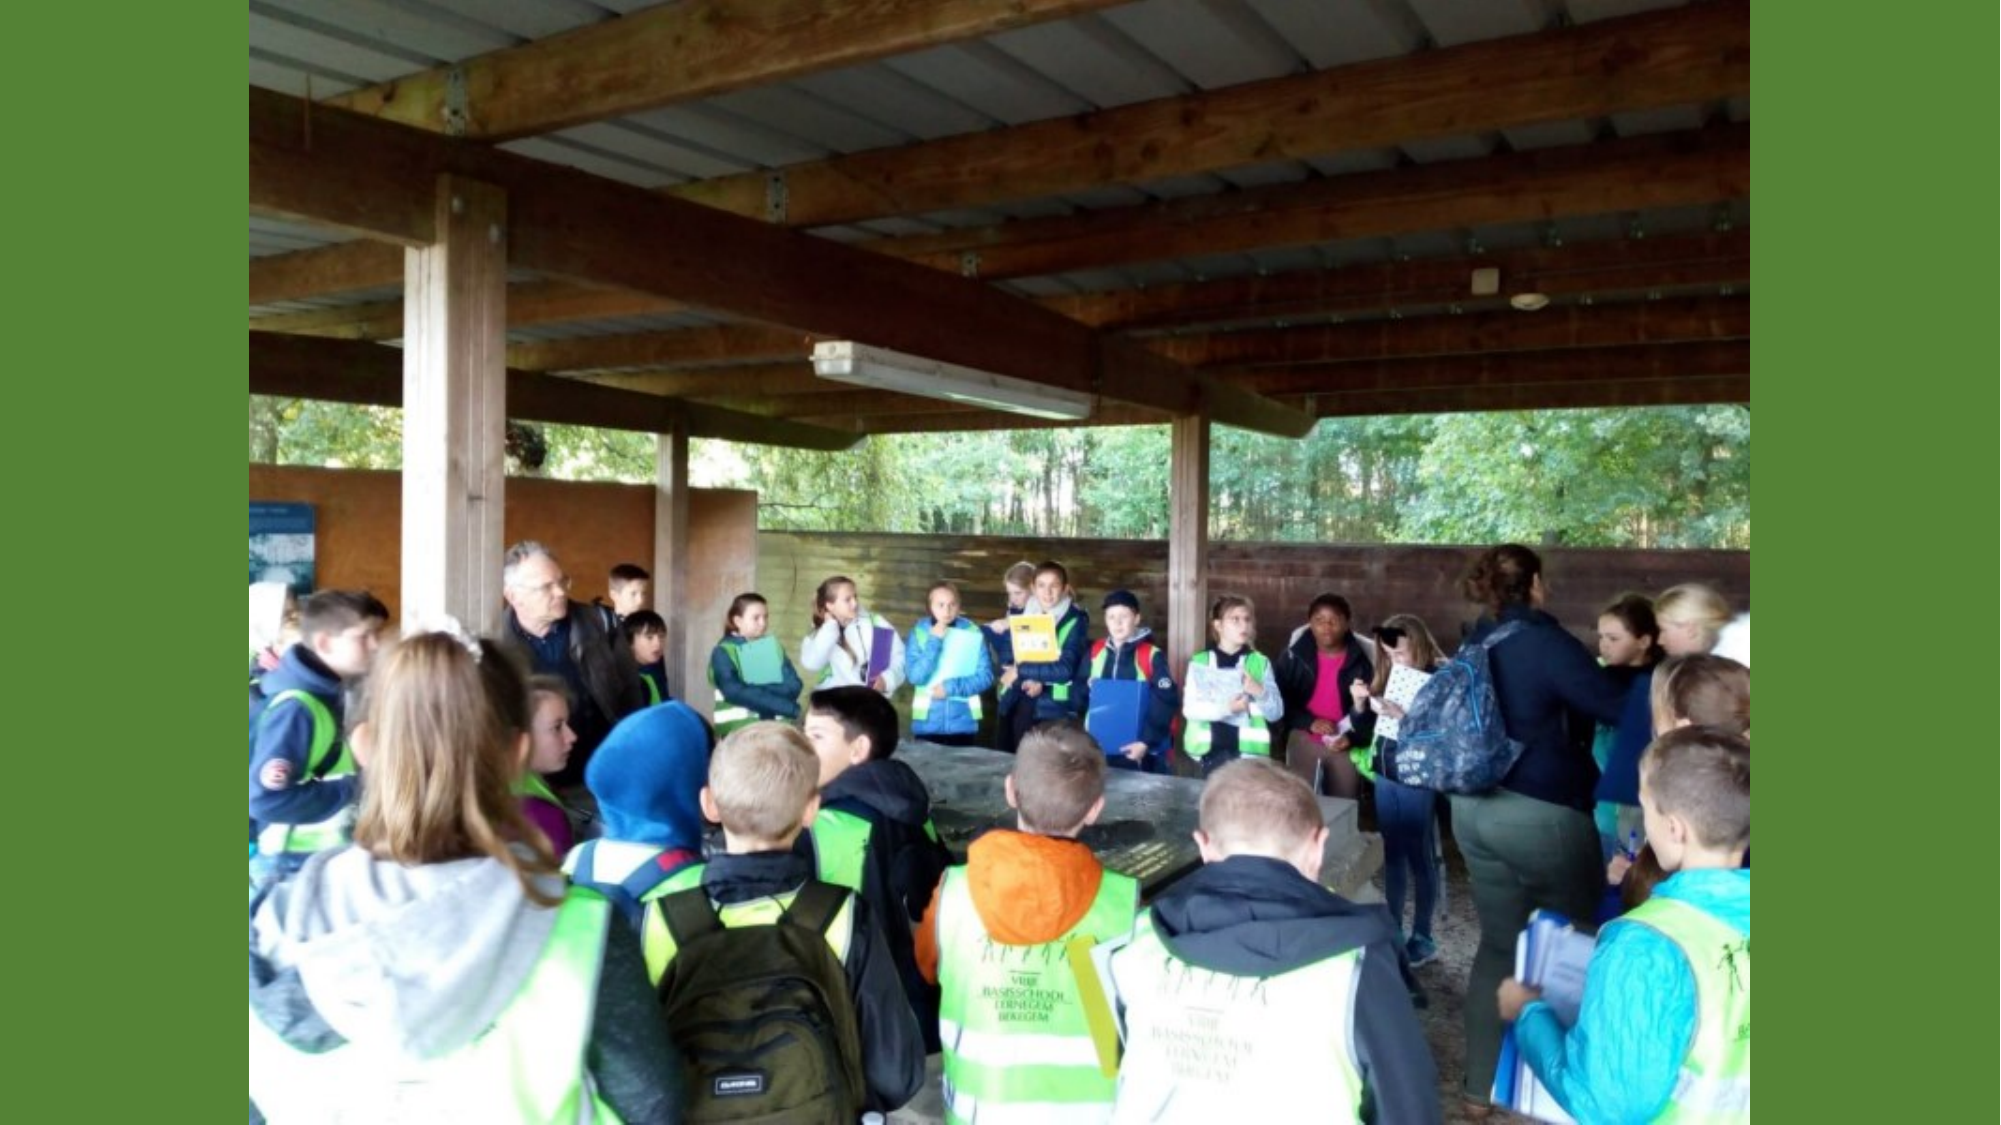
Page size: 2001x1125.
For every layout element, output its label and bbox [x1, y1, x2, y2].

picture [249, 0, 1750, 1125]
